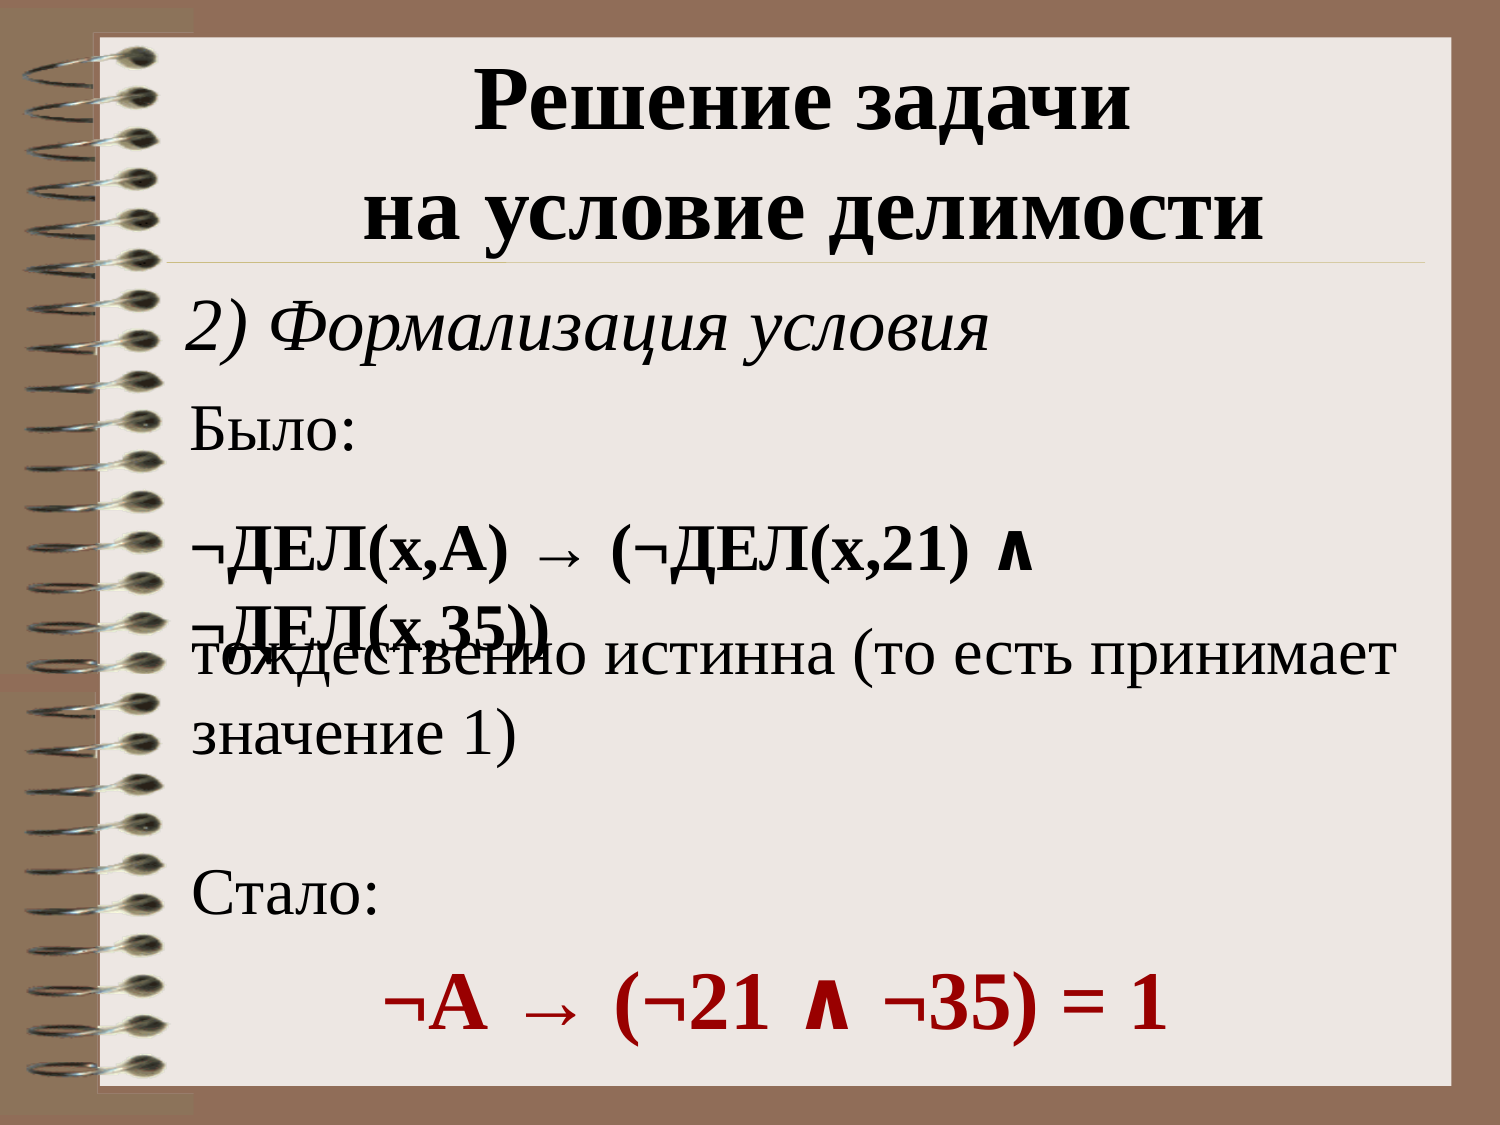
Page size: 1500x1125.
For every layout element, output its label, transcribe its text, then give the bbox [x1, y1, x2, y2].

picture [0, 8, 194, 674]
text_box Решение задачи на условие делимости [171, 30, 1459, 266]
text_box 2) Формализация условия [171, 268, 1388, 373]
text_box ¬А → (¬21 ∧ ¬35) = 1 [366, 938, 1193, 1054]
text_box Было: ¬ДЕЛ(x,А) → (¬ДЕЛ(x,21) ∧ ¬ДЕЛ(x,35)) [175, 376, 1435, 672]
text_box тождественно истинна (то есть принимает значение 1) Стало: [177, 600, 1434, 935]
picture [0, 692, 194, 1115]
